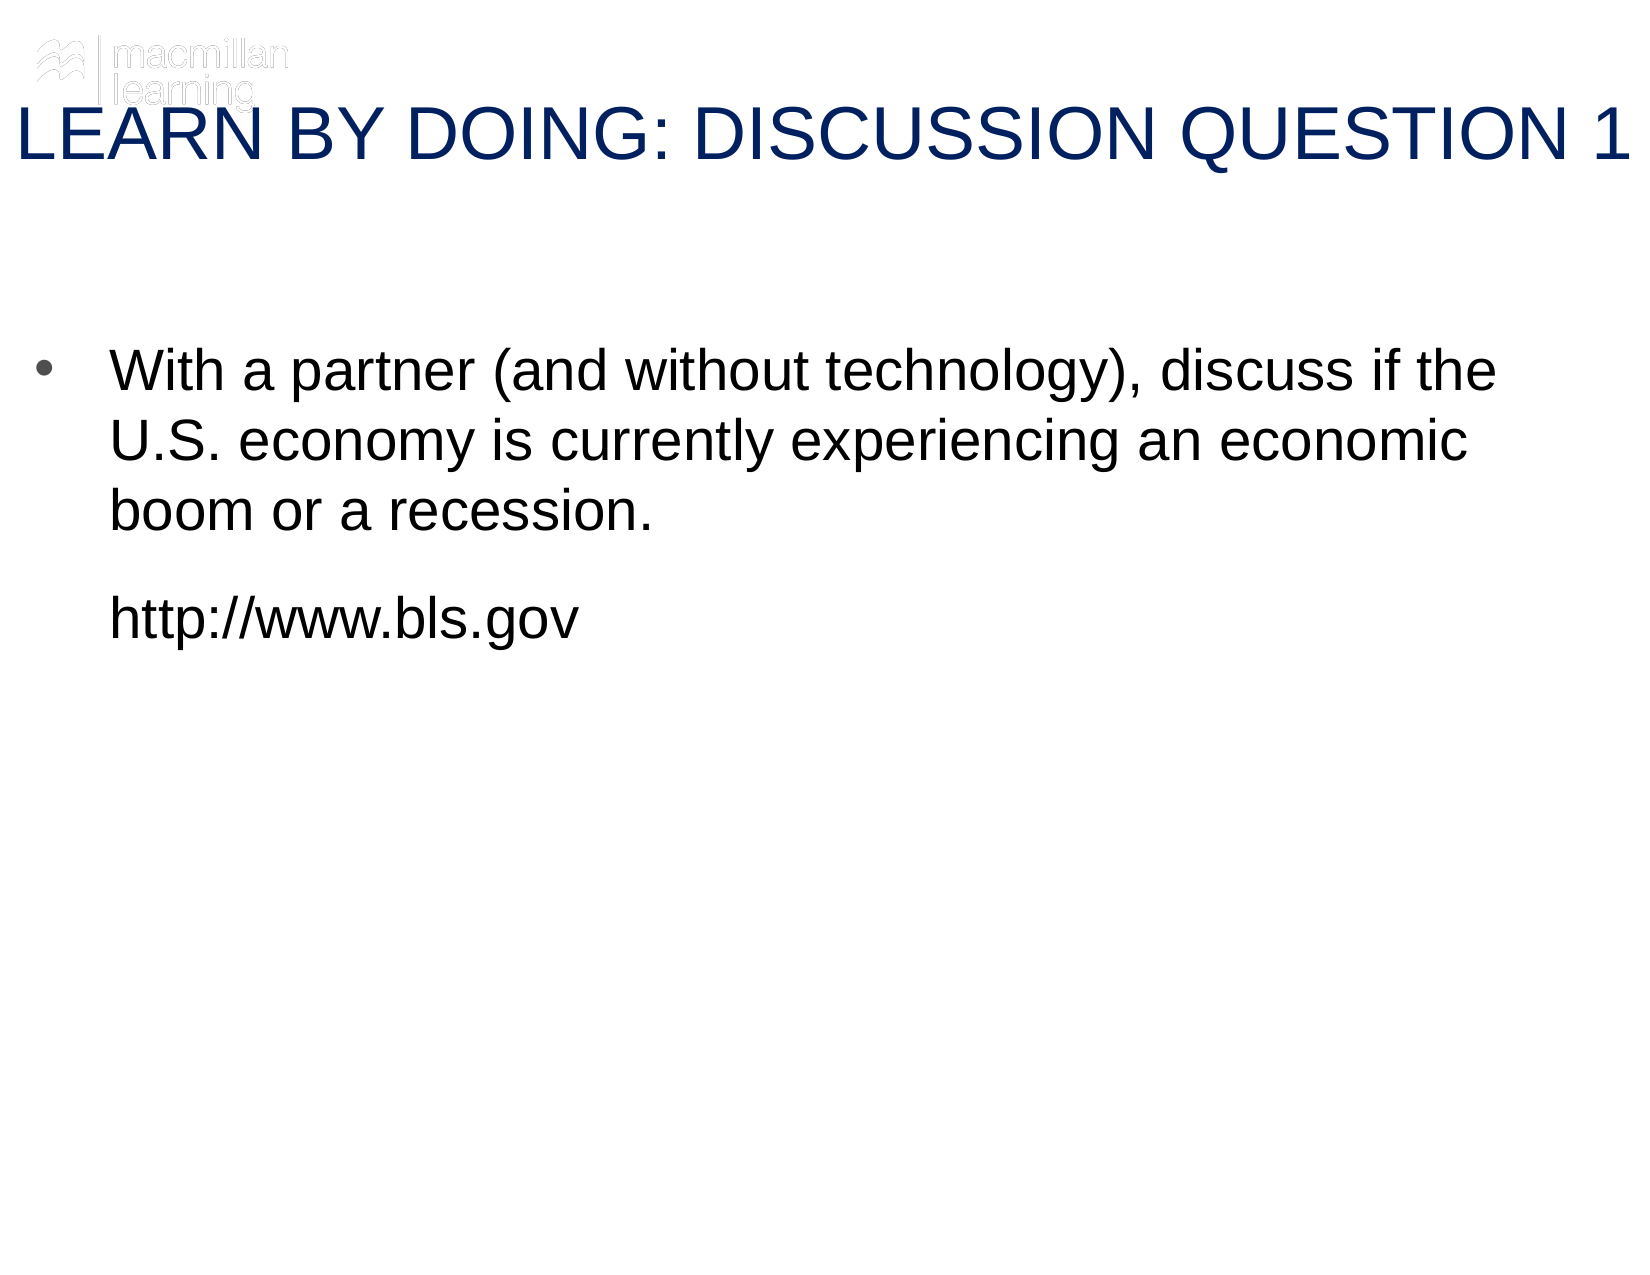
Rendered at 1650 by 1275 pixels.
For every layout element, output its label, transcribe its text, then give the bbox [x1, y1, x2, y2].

list With a partner (and without technology), discuss if the U.S. economy is currently experiencing an economic boom or a recession. http://www.bls.gov [19, 317, 1628, 701]
title LEARN BY DOING: DISCUSSION QUESTION 1 [0, 62, 1650, 197]
picture [37, 35, 288, 62]
